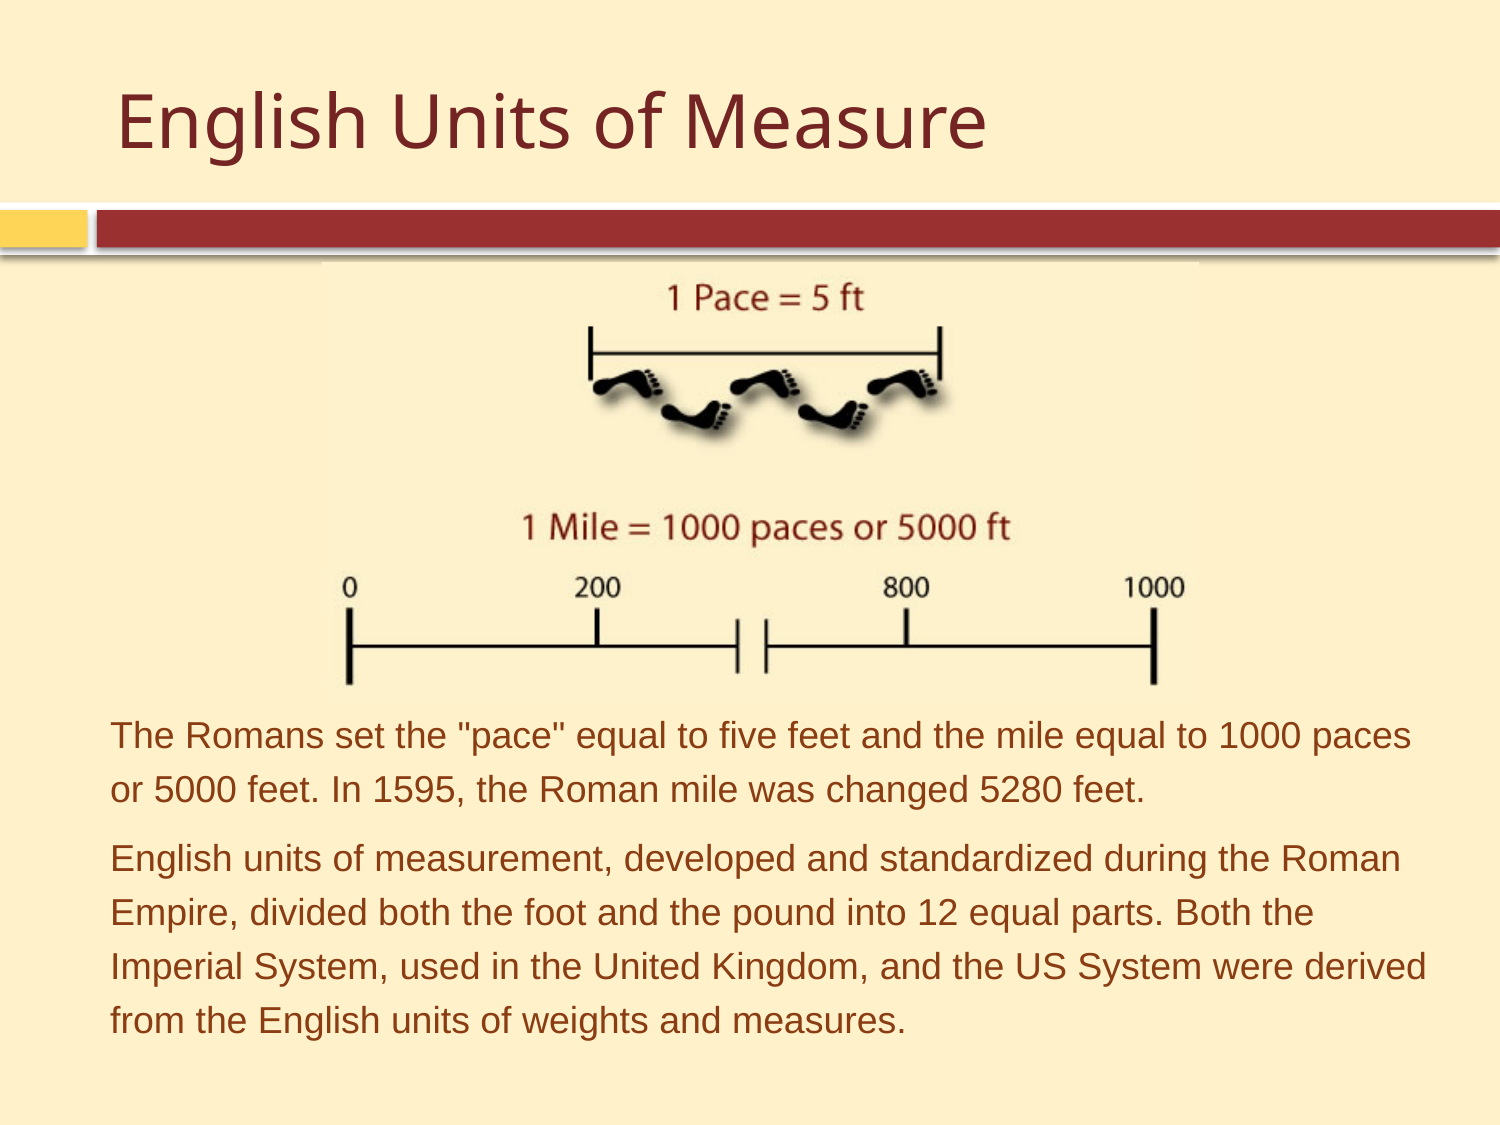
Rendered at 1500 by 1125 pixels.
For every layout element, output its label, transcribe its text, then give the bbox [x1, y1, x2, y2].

title English Units of Measure [100, 37, 1438, 200]
picture [322, 262, 1199, 708]
list The Romans set the "pace" equal to five feet and the mile equal to 1000 paces or 5000 feet. In 1595, the Roman mile was changed 5280 feet. English units of measurement, developed and standardized during the Roman Empire, divided both the foot and the pound into 12 equal parts. Both the Imperial System, used in the United Kingdom, and the US System were derived from the English units of weights and measures. [95, 695, 1463, 1023]
